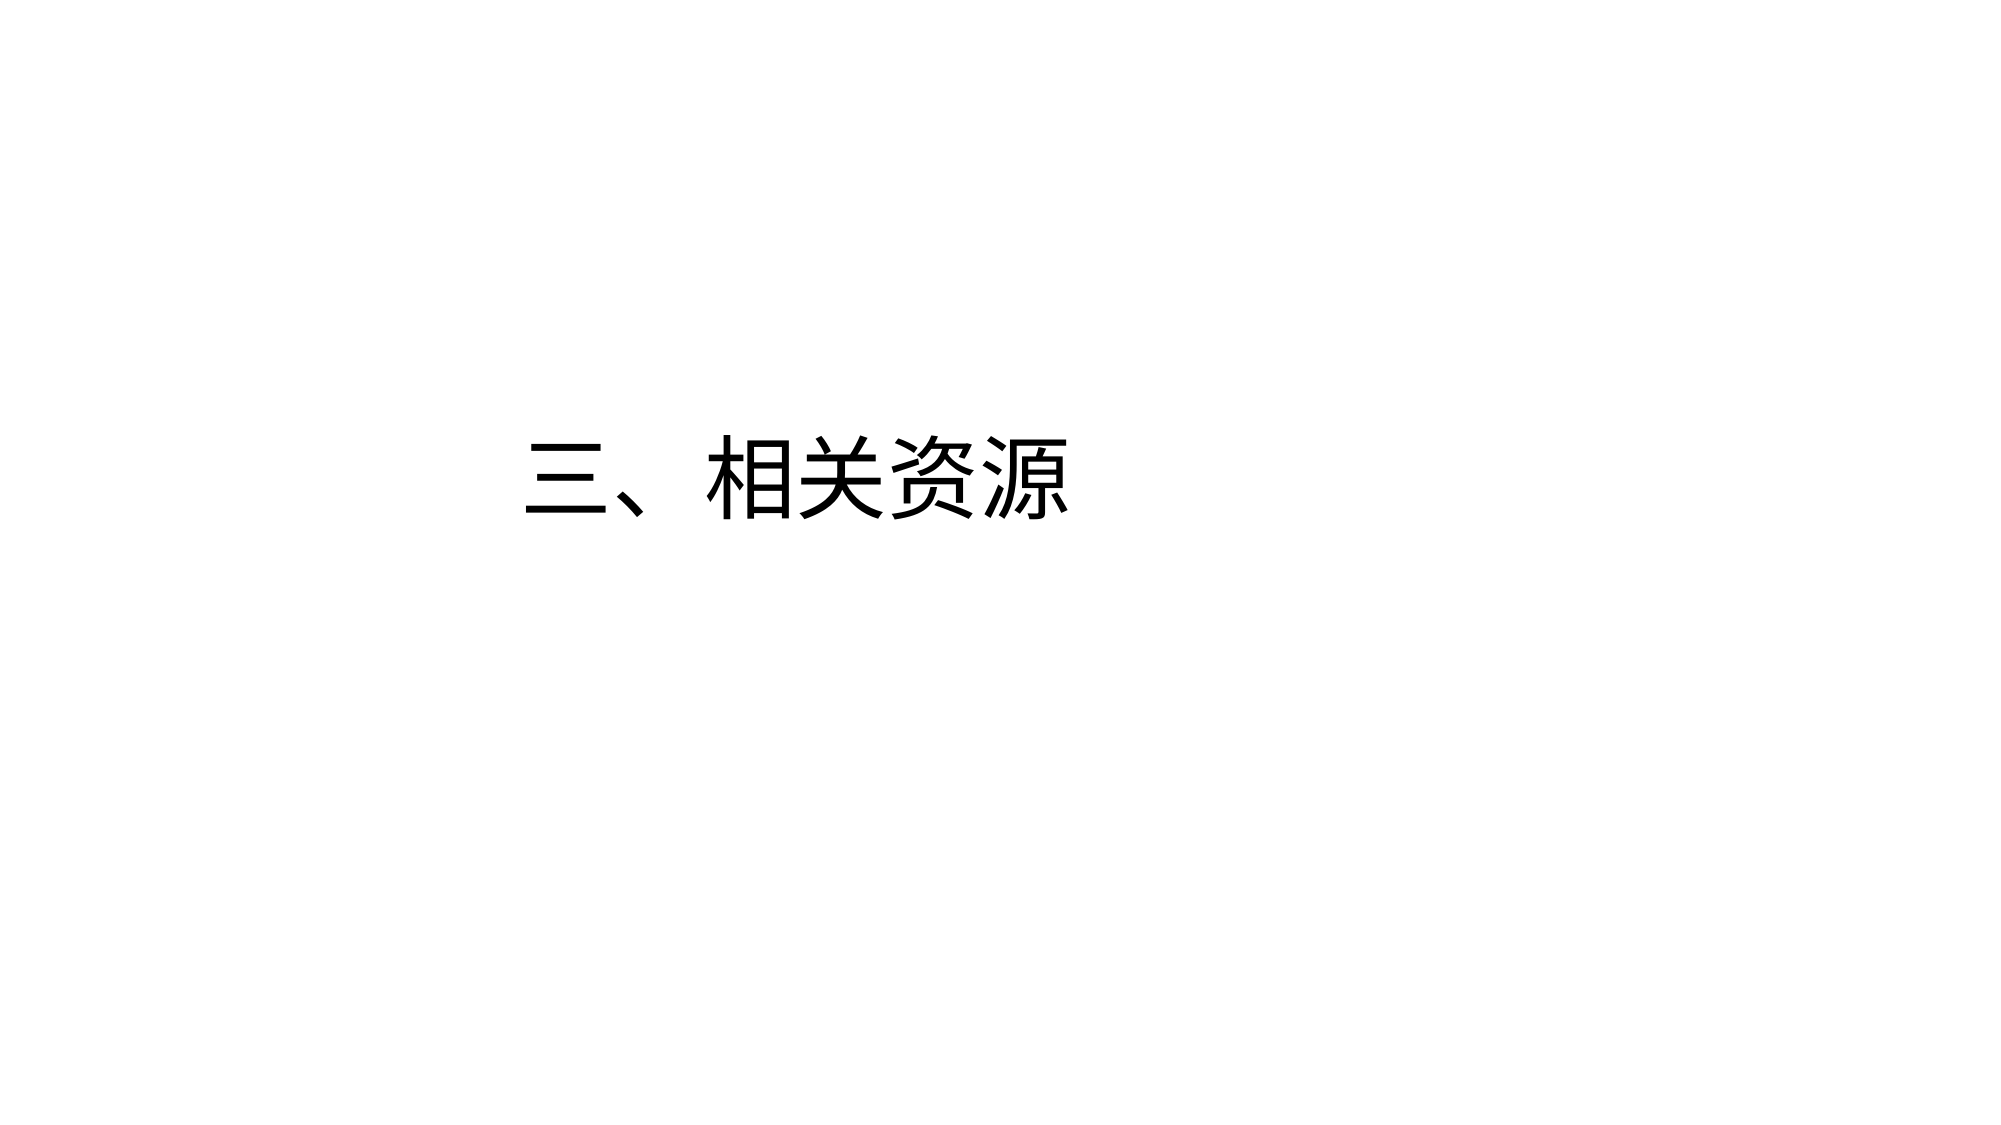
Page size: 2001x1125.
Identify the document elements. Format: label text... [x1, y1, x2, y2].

title 三、相关资源 [505, 373, 1426, 592]
